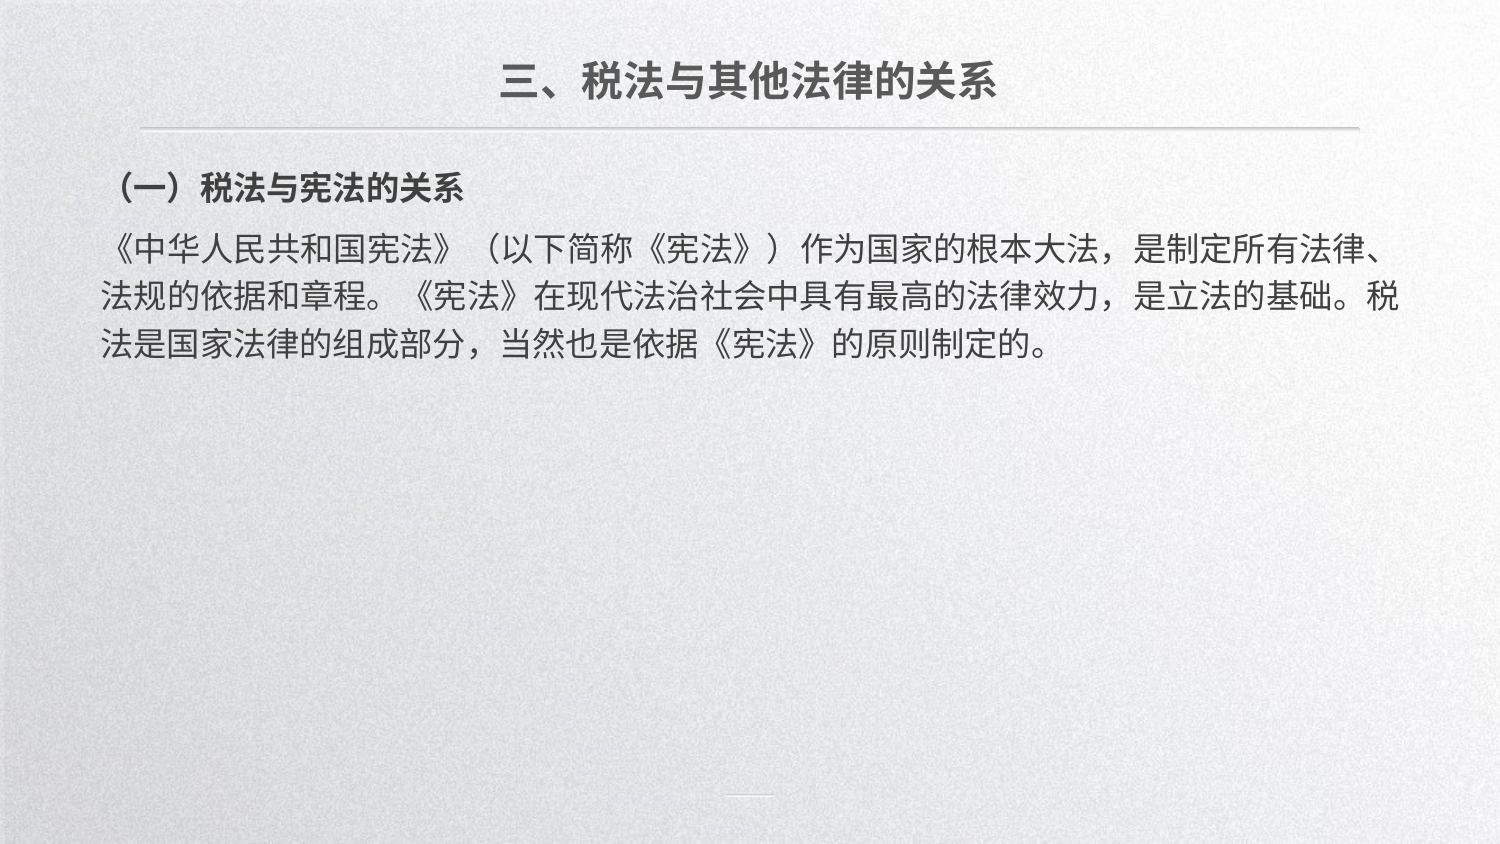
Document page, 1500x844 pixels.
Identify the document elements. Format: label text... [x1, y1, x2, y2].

text_box 三、税法与其他法律的关系 [459, 49, 1038, 111]
picture [0, 0, 1500, 844]
text_box （一）税法与宪法的关系 《中华人民共和国宪法》（以下简称《宪法》）作为国家的根本大法，是制定所有法律、法规的依据和章程。《宪法》在现代法治社会中具有最高的法律效力，是立法的基础。税法是国家法律的组成部分，当然也是依据《宪法》的原则制定的。 [100, 159, 1400, 364]
